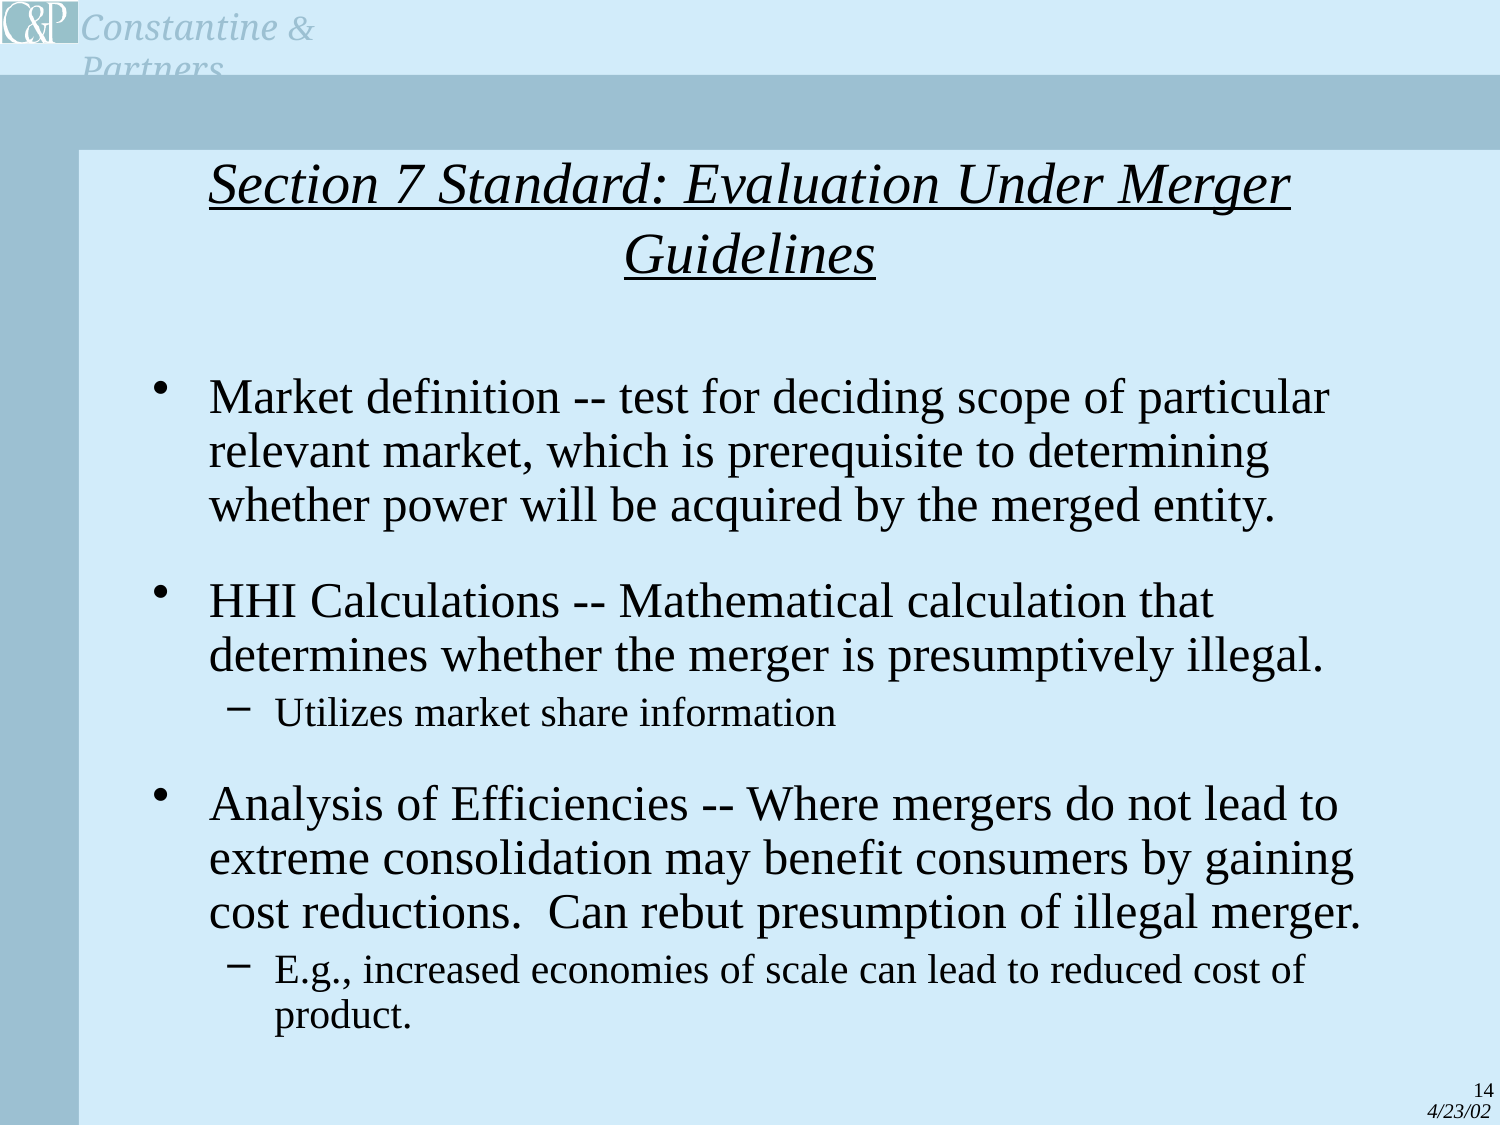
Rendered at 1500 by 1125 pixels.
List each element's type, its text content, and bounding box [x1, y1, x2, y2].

list Market definition -- test for deciding scope of particular relevant market, which is prerequisite to determining whether power will be acquired by the merged entity. HHI Calculations -- Mathematical calculation that determines whether the merger is presumptively illegal. Utilizes market share information Analysis of Efficiencies -- Where mergers do not lead to extreme consolidation may benefit consumers by gaining cost reductions. Can rebut presumption of illegal merger. E.g., increased economies of scale can lead to reduced cost of product. [137, 362, 1413, 1038]
title Section 7 Standard: Evaluation Under Merger Guidelines [112, 137, 1388, 288]
